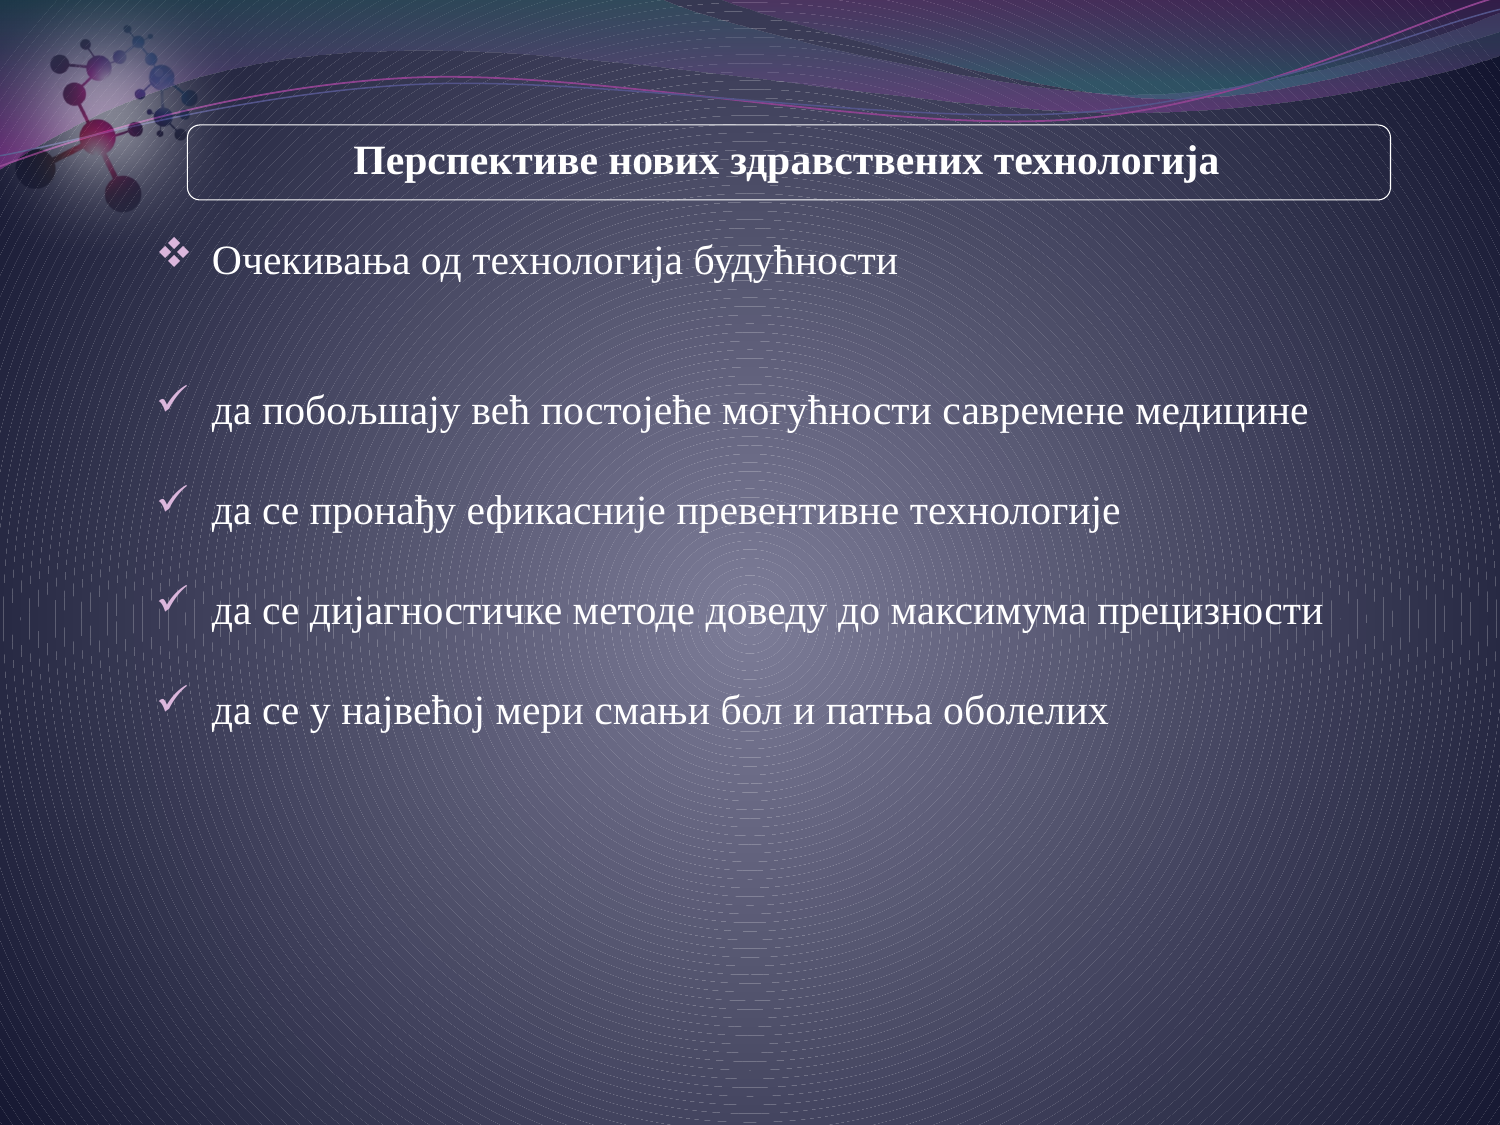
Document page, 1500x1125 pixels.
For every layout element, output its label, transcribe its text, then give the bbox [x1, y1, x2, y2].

text_box [185, 122, 1393, 203]
text_box Перспективе нових здравствених технологија Очекивања од технологија будућности да побољшају већ постојеће могућности савремене медицине да се пронађу ефикасније превентивне технологије да се дијагностичке методе доведу до максимума прецизности да се у највећој мери смањи бол и патња оболелих [140, 125, 1391, 891]
